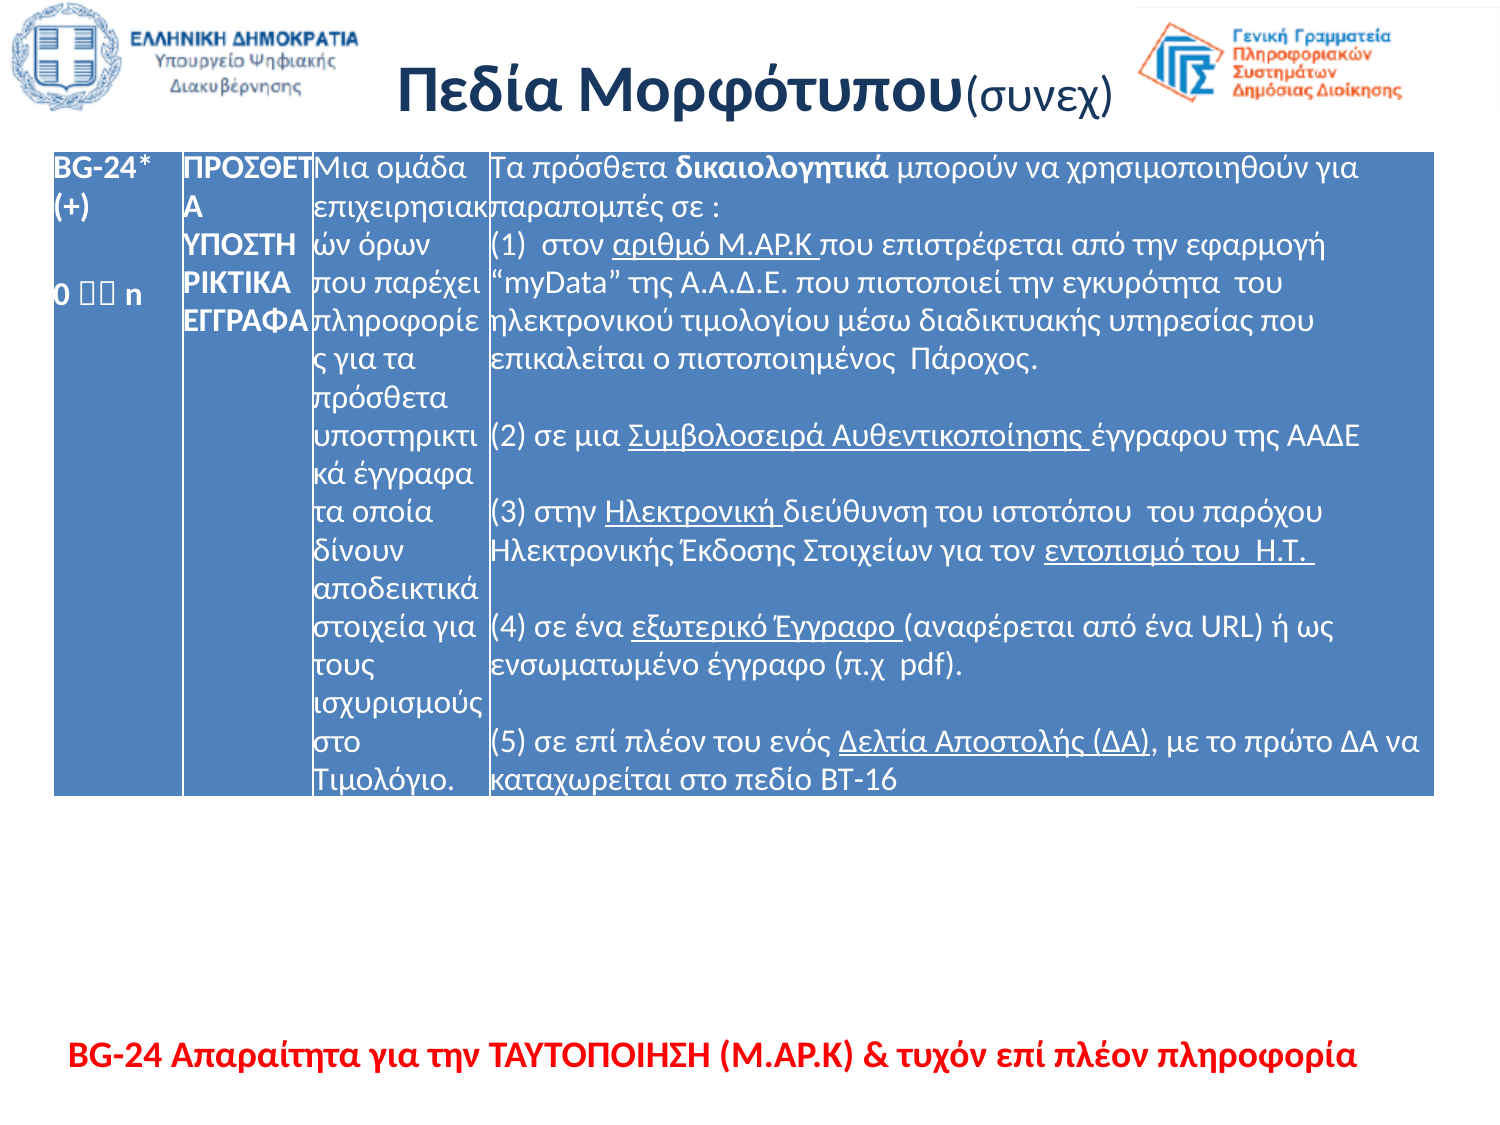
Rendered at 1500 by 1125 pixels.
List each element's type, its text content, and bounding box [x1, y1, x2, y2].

table_header ΠΡΟΣΘΕΤΑ ΥΠΟΣΤΗΡΙΚΤΙΚΑ ΕΓΓΡΑΦΑ [184, 152, 312, 796]
table_header Τα πρόσθετα δικαιολογητικά μπορούν να χρησιμοποιηθούν για παραπομπές σε : (1) στον αριθμό Μ.ΑΡ.Κ που επιστρέφεται από την εφαρμογή “myData” της Α.Α.Δ.Ε. που πιστοποιεί την εγκυρότητα του ηλεκτρονικού τιμολογίου μέσω διαδικτυακής υπηρεσίας που επικαλείται ο πιστοποιημένος Πάροχος. (2) σε μια Συμβολοσειρά Αυθεντικοποίησης έγγραφου της ΑΑΔΕ (3) στην Ηλεκτρονική διεύθυνση του ιστοτόπου του παρόχου Ηλεκτρονικής Έκδοσης Στοιχείων για τον εντοπισμό του H.T. (4) σε ένα εξωτερικό Έγγραφο (αναφέρεται από ένα URL) ή ως ενσωματωμένο έγγραφο (π.χ pdf). (5) σε επί πλέον του ενός Δελτία Αποστολής (ΔΑ), με το πρώτο ΔΑ να καταχωρείται στο πεδίο BT-16 [491, 152, 1434, 796]
text_box Πεδία Μορφότυπου(συνεχ) [277, 54, 1235, 161]
table_header Μια ομάδα επιχειρησιακών όρων που παρέχει πληροφορίες για τα πρόσθετα υποστηρικτικά έγγραφα τα οποία δίνουν αποδεικτικά στοιχεία για τους ισχυρισμούς στο Τιμολόγιο. [314, 161, 489, 796]
text_box BG-24 Απαραίτητα για την ΤΑΥΤΟΠΟΙΗΣΗ (Μ.ΑΡ.Κ) & τυχόν επί πλέον πληροφορία [53, 1023, 1424, 1083]
table_header BG-24* (+) 0  n [54, 152, 182, 796]
